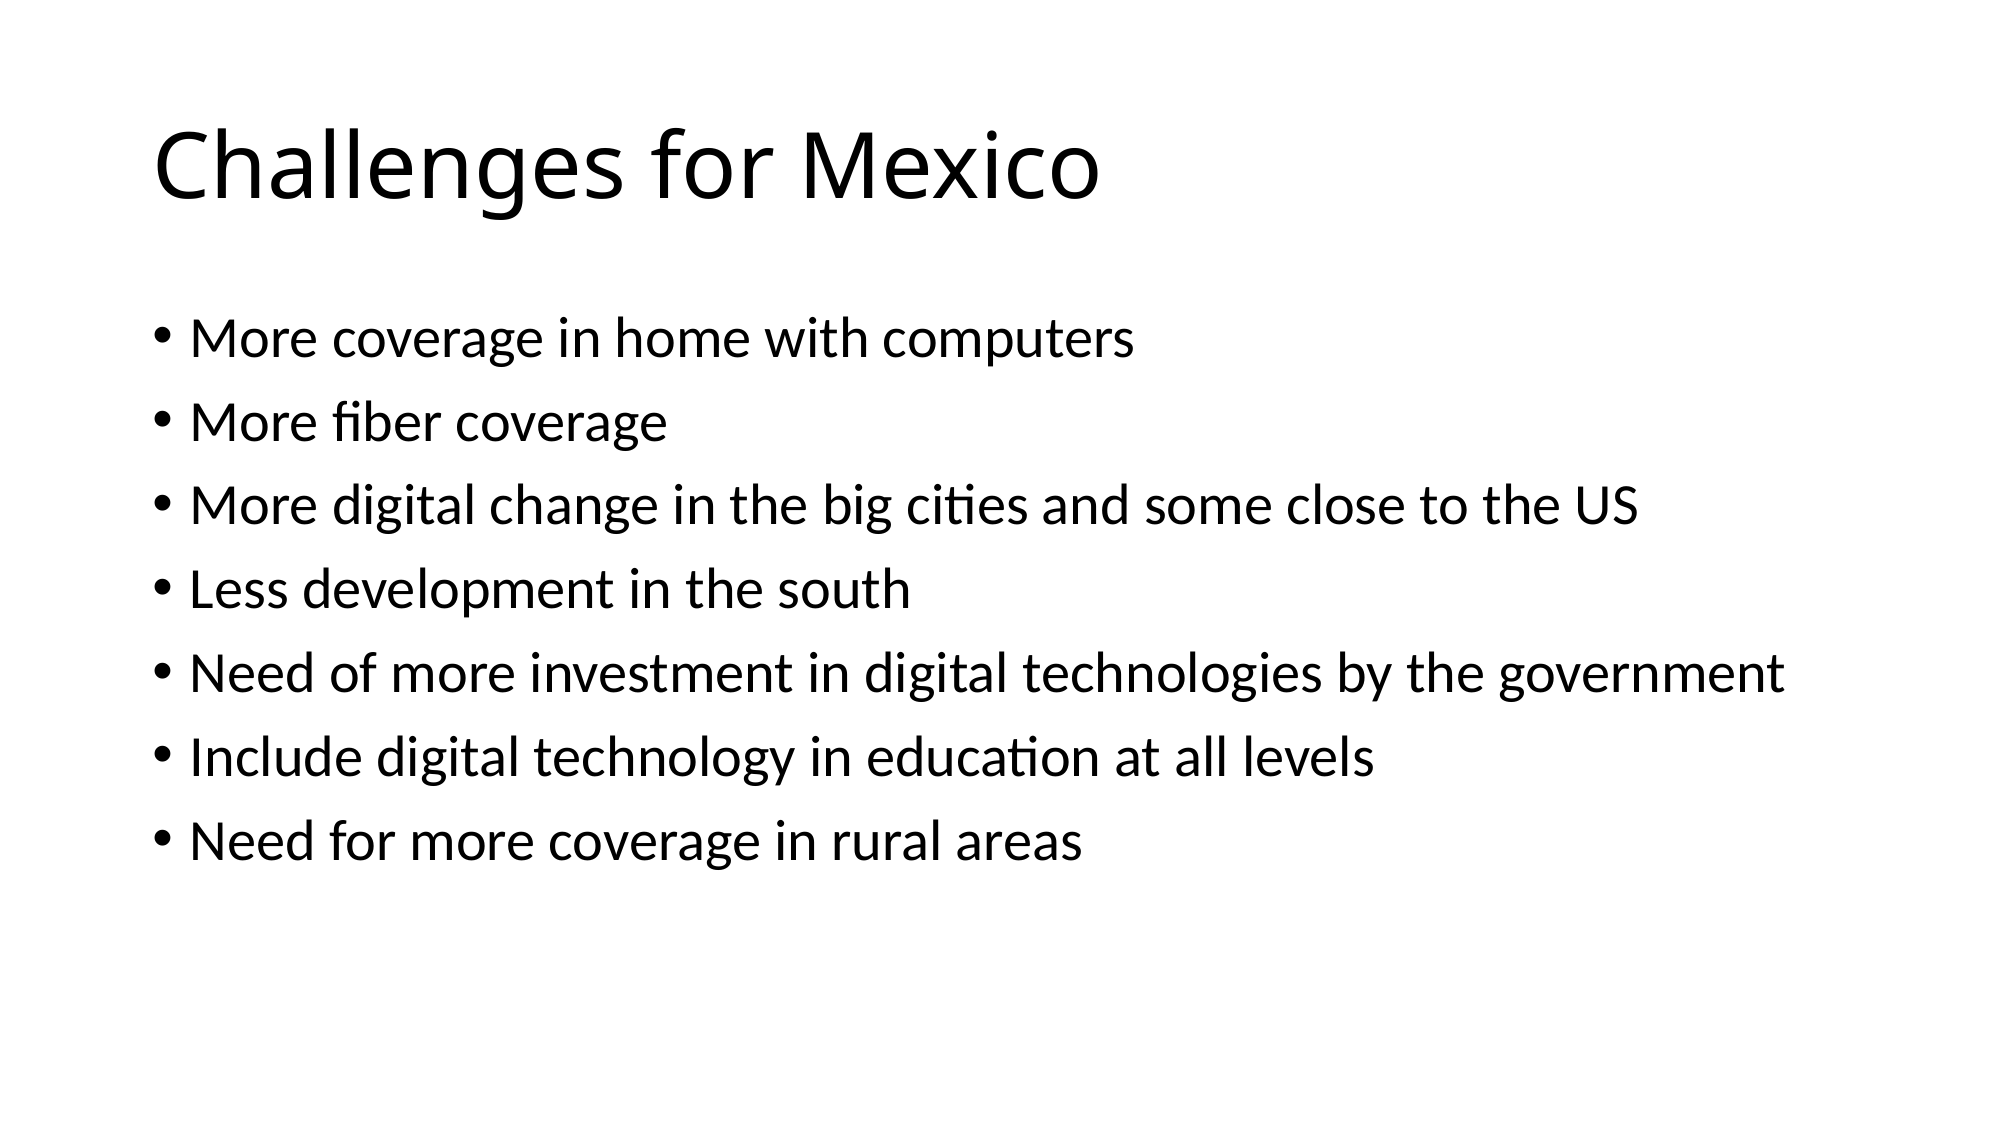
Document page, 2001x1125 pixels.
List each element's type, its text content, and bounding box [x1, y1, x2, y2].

list More coverage in home with computers More fiber coverage More digital change in the big cities and some close to the US Less development in the south Need of more investment in digital technologies by the government Include digital technology in education at all levels Need for more coverage in rural areas [137, 299, 1863, 1014]
title Challenges for Mexico [137, 59, 1863, 278]
